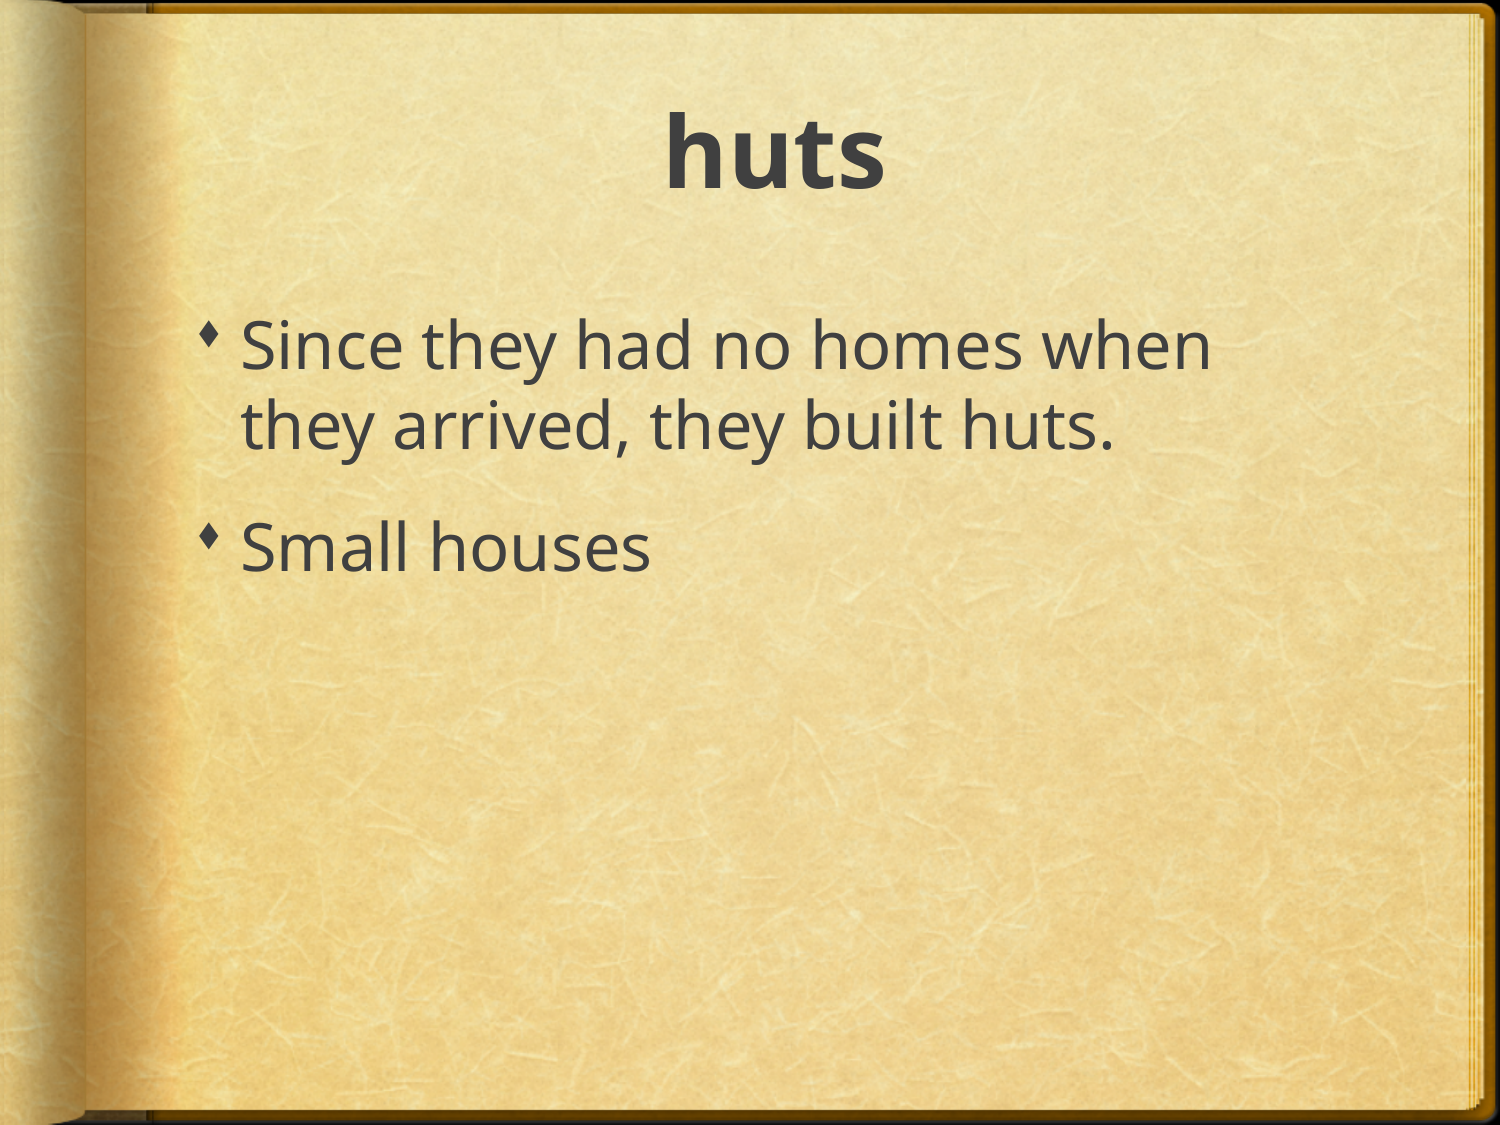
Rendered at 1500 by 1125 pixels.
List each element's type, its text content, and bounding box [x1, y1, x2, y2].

title huts [178, 45, 1372, 265]
list Since they had no homes when they arrived, they built huts. Small houses [178, 295, 1372, 1005]
picture [0, 0, 1500, 1125]
